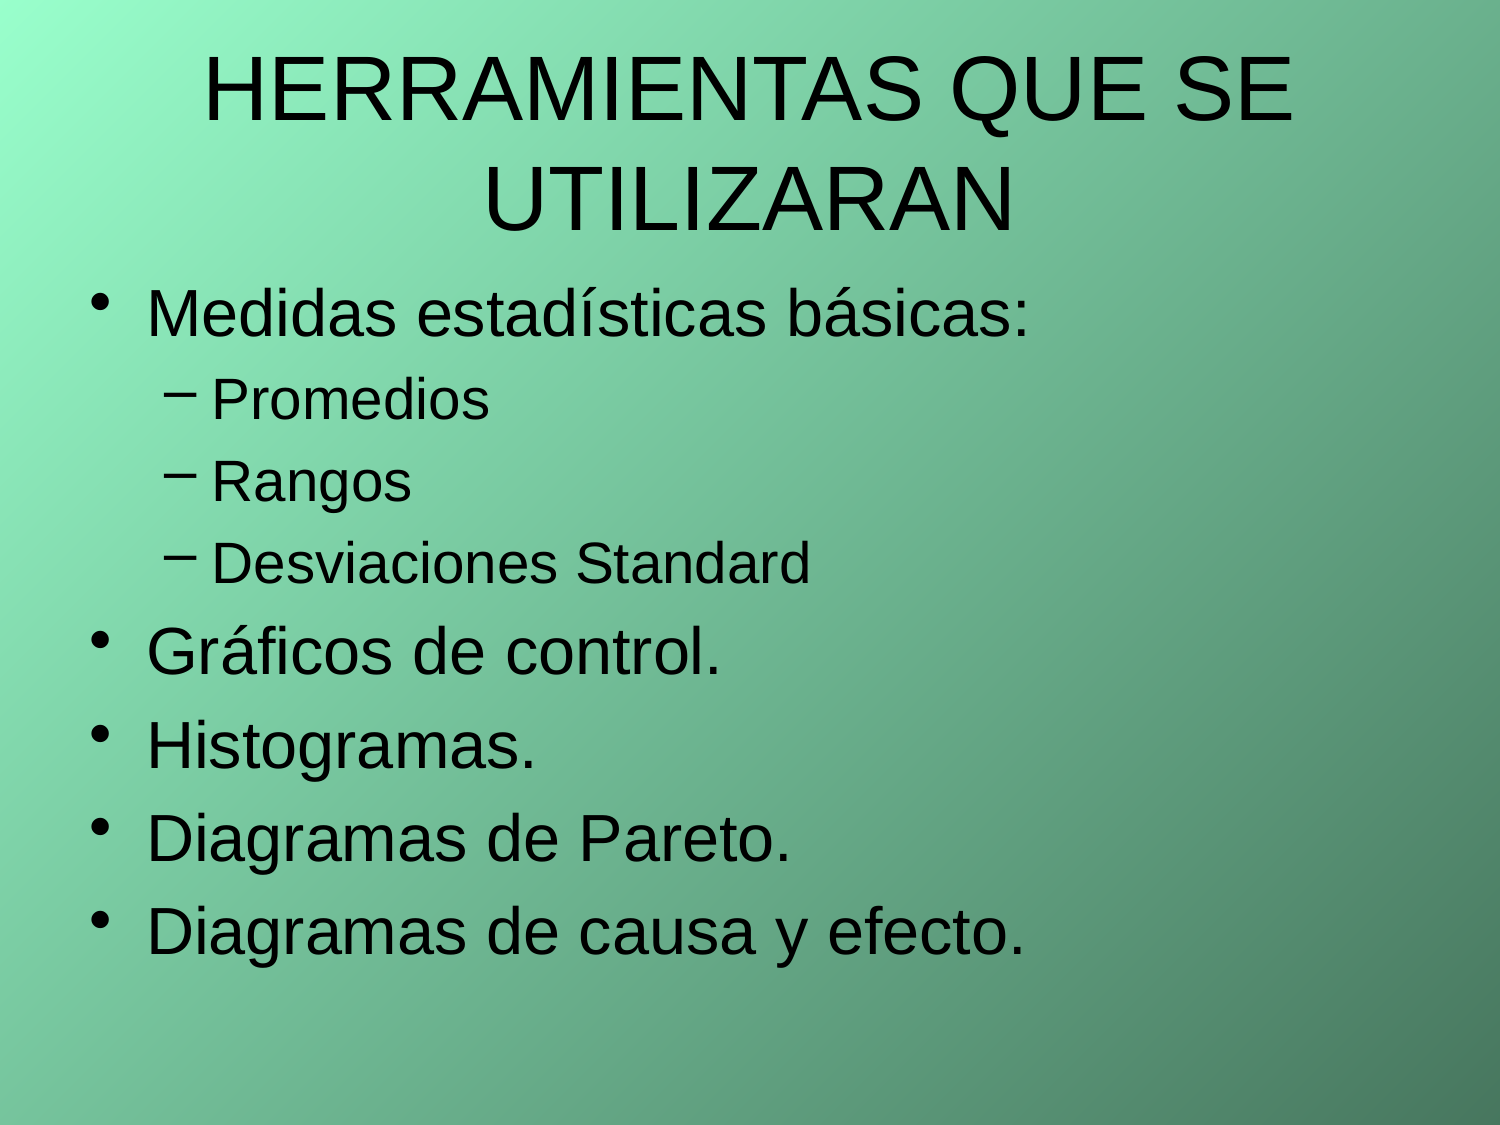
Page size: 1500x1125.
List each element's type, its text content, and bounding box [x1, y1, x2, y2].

title HERRAMIENTAS QUE SE UTILIZARAN [74, 44, 1426, 233]
list Medidas estadísticas básicas: Promedios Rangos Desviaciones Standard Gráficos de control. Histogramas. Diagramas de Pareto. Diagramas de causa y efecto. [74, 262, 1426, 1006]
